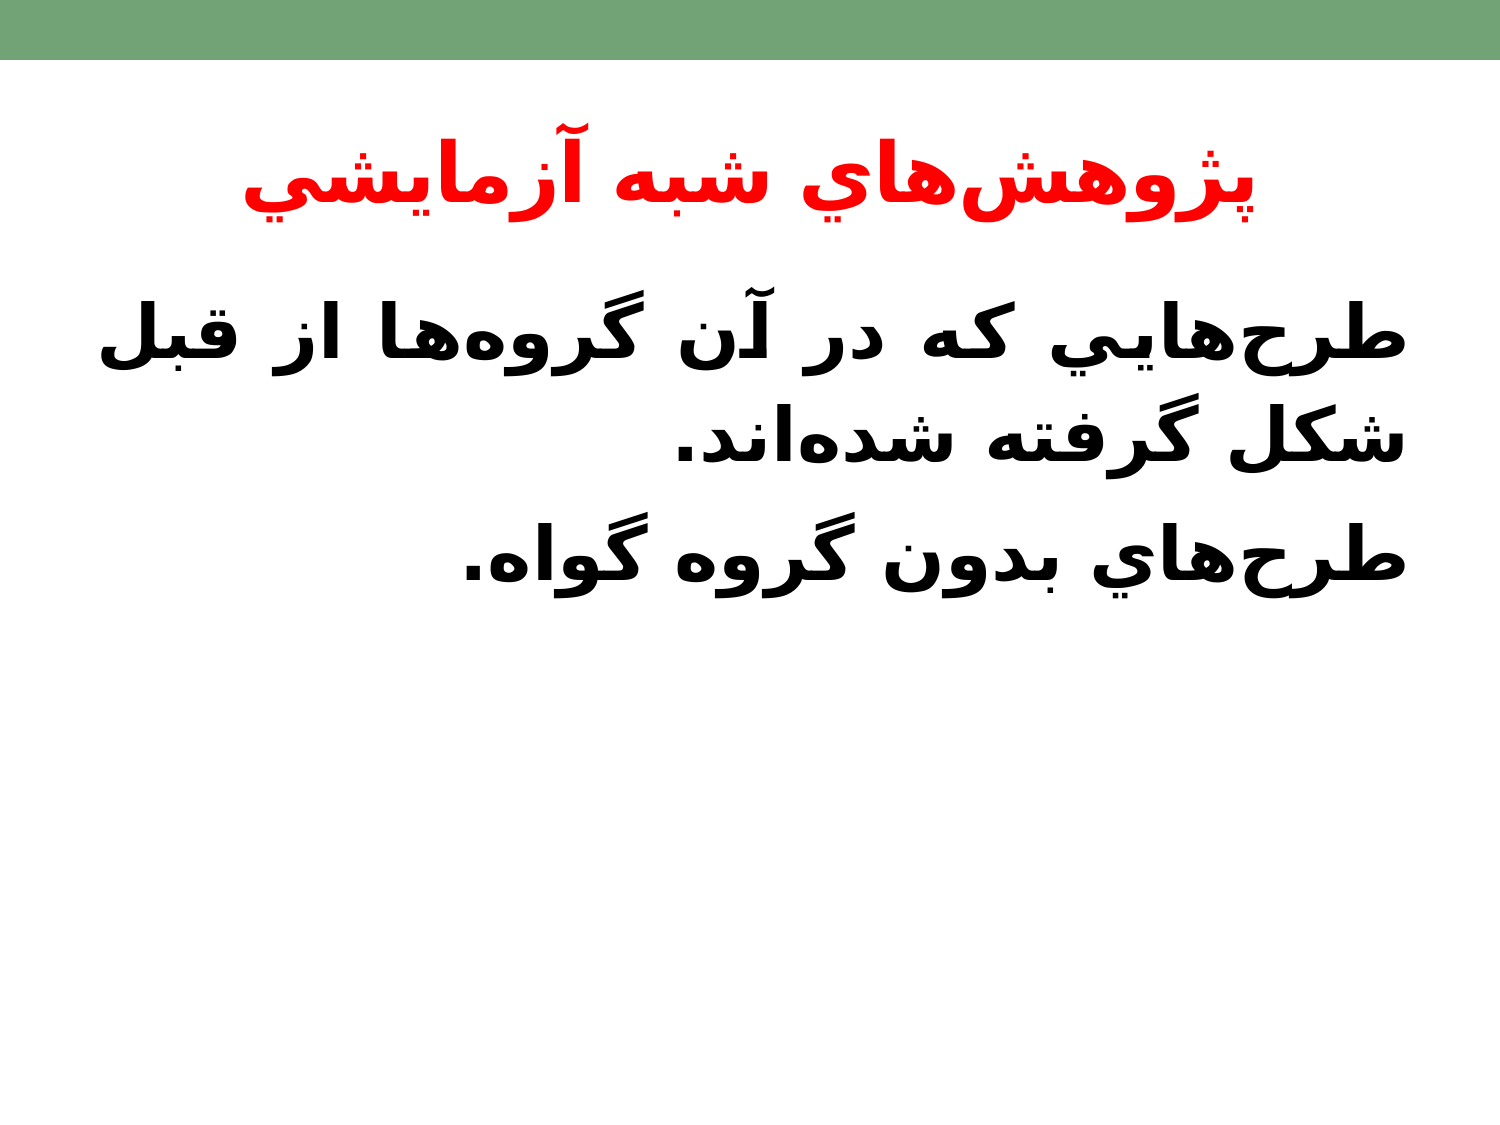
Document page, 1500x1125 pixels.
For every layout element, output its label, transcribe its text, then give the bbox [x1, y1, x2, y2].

list طرح‌هايي كه در آن گروه‌ها از قبل شكل گرفته شده‌اند. طرح‌هاي بدون گروه گواه. [75, 262, 1425, 1063]
title پژوهش‌هاي شبه آزمايشي [75, 87, 1425, 250]
